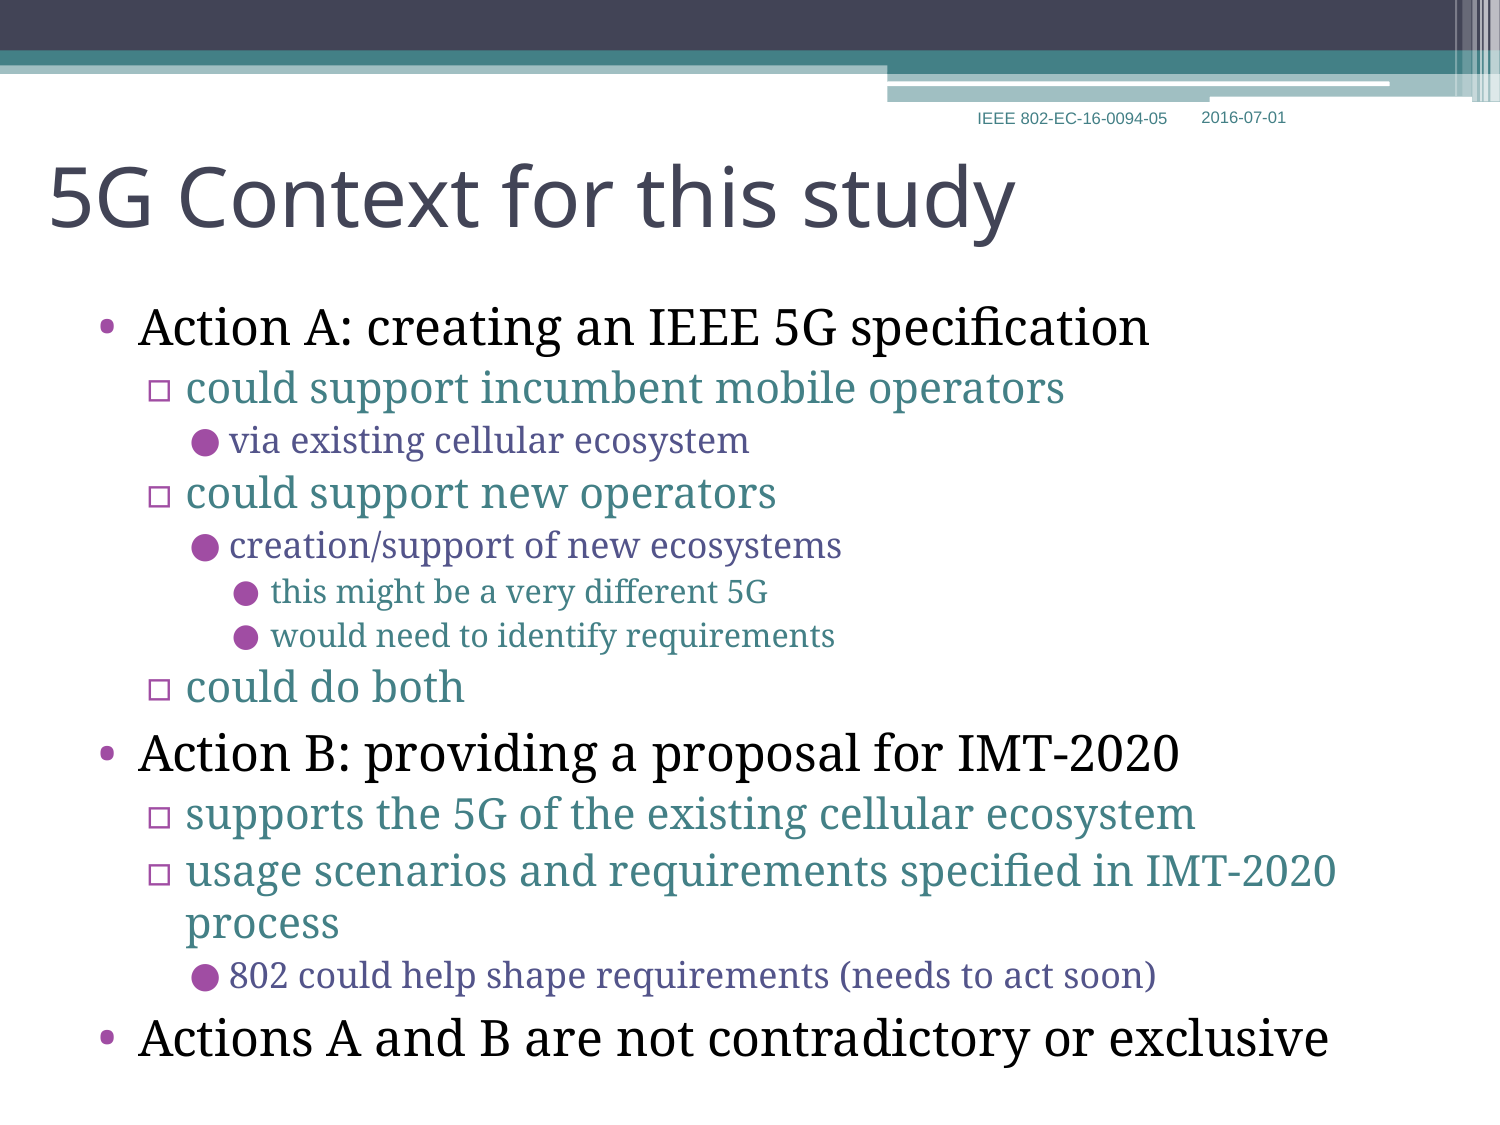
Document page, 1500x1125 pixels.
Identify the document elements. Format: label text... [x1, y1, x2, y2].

list Action A: creating an IEEE 5G specification could support incumbent mobile operators via existing cellular ecosystem could support new operators creation/support of new ecosystems this might be a very different 5G would need to identify requirements could do both Action B: providing a proposal for IMT-2020 supports the 5G of the existing cellular ecosystem usage scenarios and requirements specified in IMT-2020 process 802 could help shape requirements (needs to act soon) Actions A and B are not contradictory or exclusive [74, 286, 1426, 1079]
text_box 7 [1354, 0, 1500, 61]
title 5G Context for this study [39, 136, 1473, 251]
